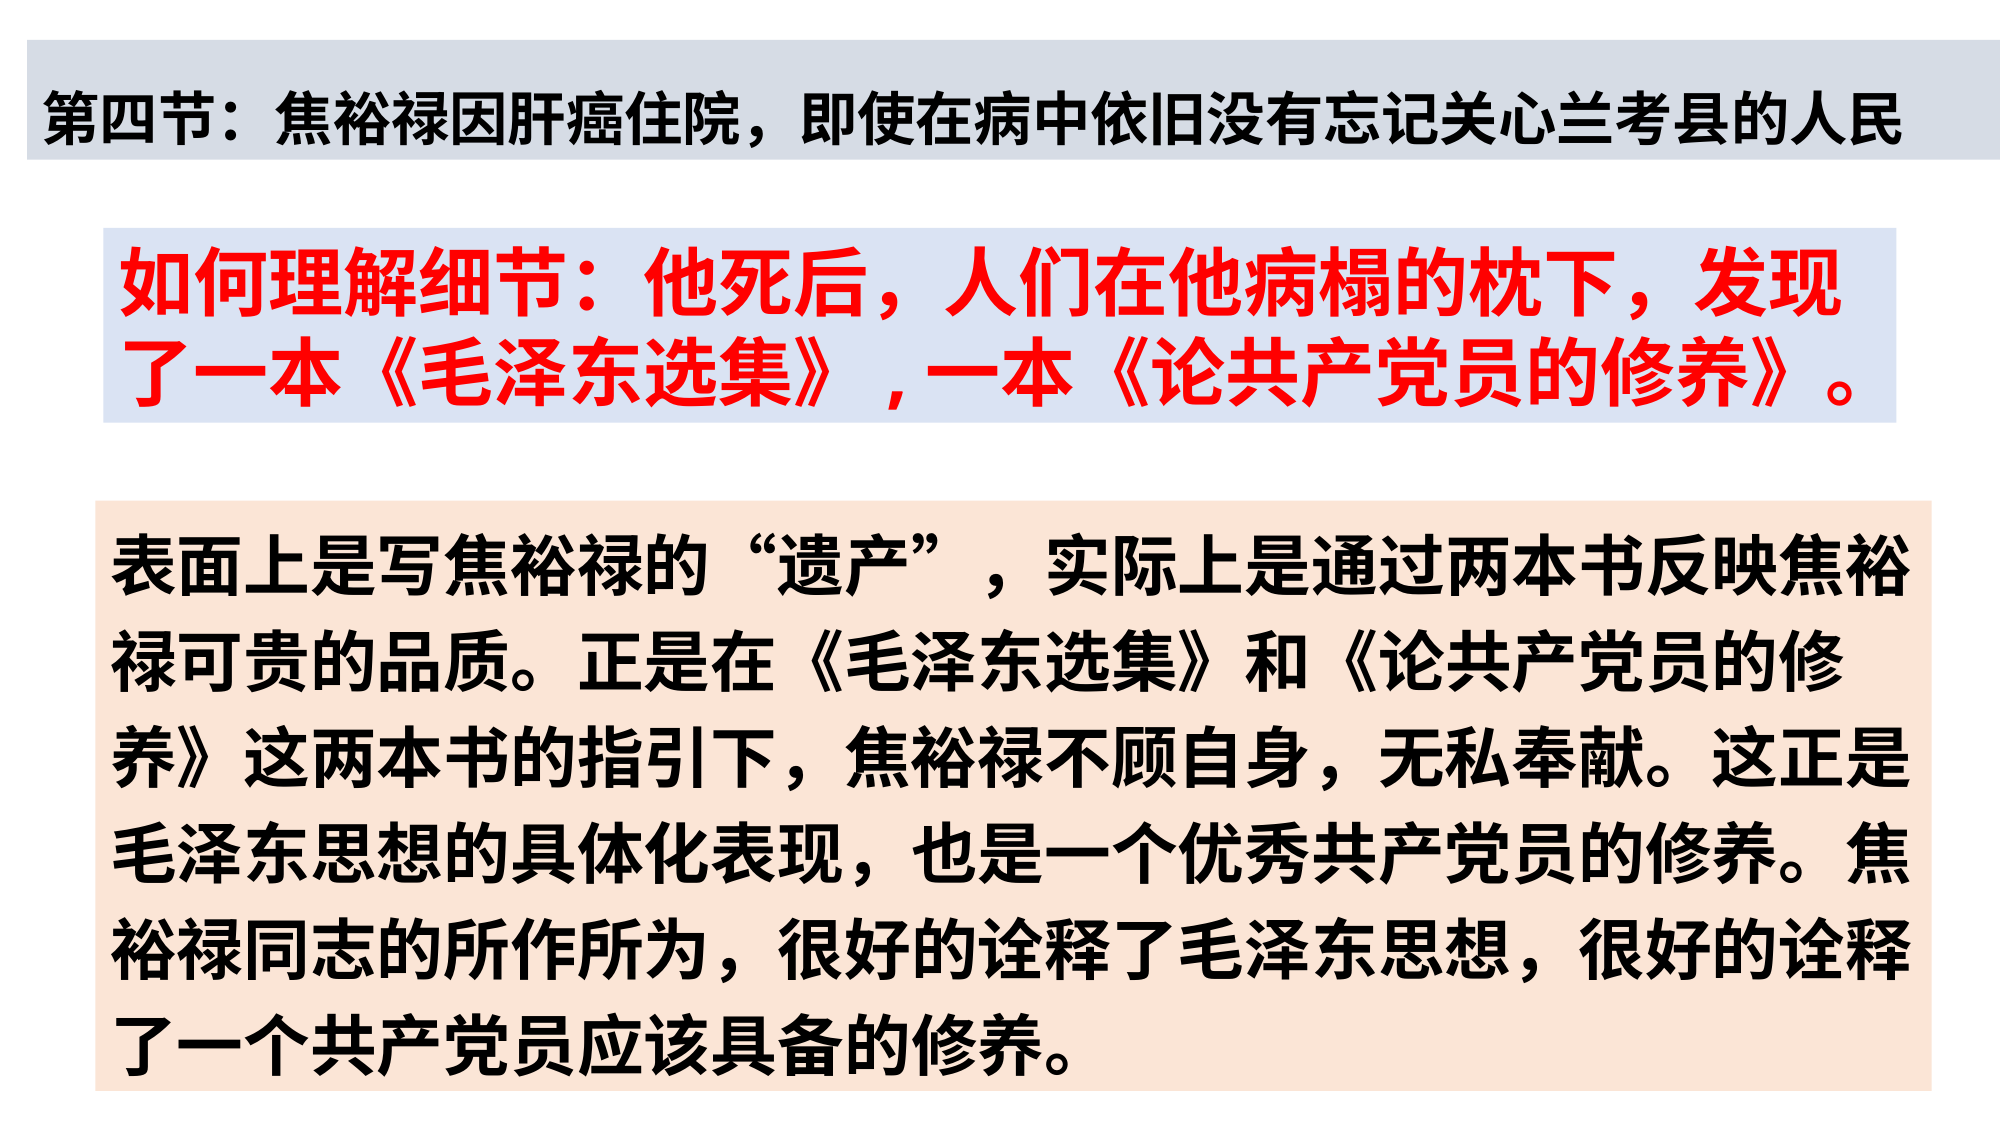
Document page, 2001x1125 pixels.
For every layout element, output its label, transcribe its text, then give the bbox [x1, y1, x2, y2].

text_box 如何理解细节：他死后，人们在他病榻的枕下，发现了一本《毛泽东选集》,一本《论共产党员的修养》。 [103, 227, 1897, 423]
text_box 表面上是写焦裕禄的“遗产”，实际上是通过两本书反映焦裕禄可贵的品质。正是在《毛泽东选集》和《论共产党员的修养》这两本书的指引下，焦裕禄不顾自身，无私奉献。这正是毛泽东思想的具体化表现，也是一个优秀共产党员的修养。焦裕禄同志的所作所为，很好的诠释了毛泽东思想，很好的诠释了一个共产党员应该具备的修养。 [95, 500, 1932, 1091]
text_box 第四节：焦裕禄因肝癌住院，即使在病中依旧没有忘记关心兰考县的人民 [27, 39, 2000, 160]
